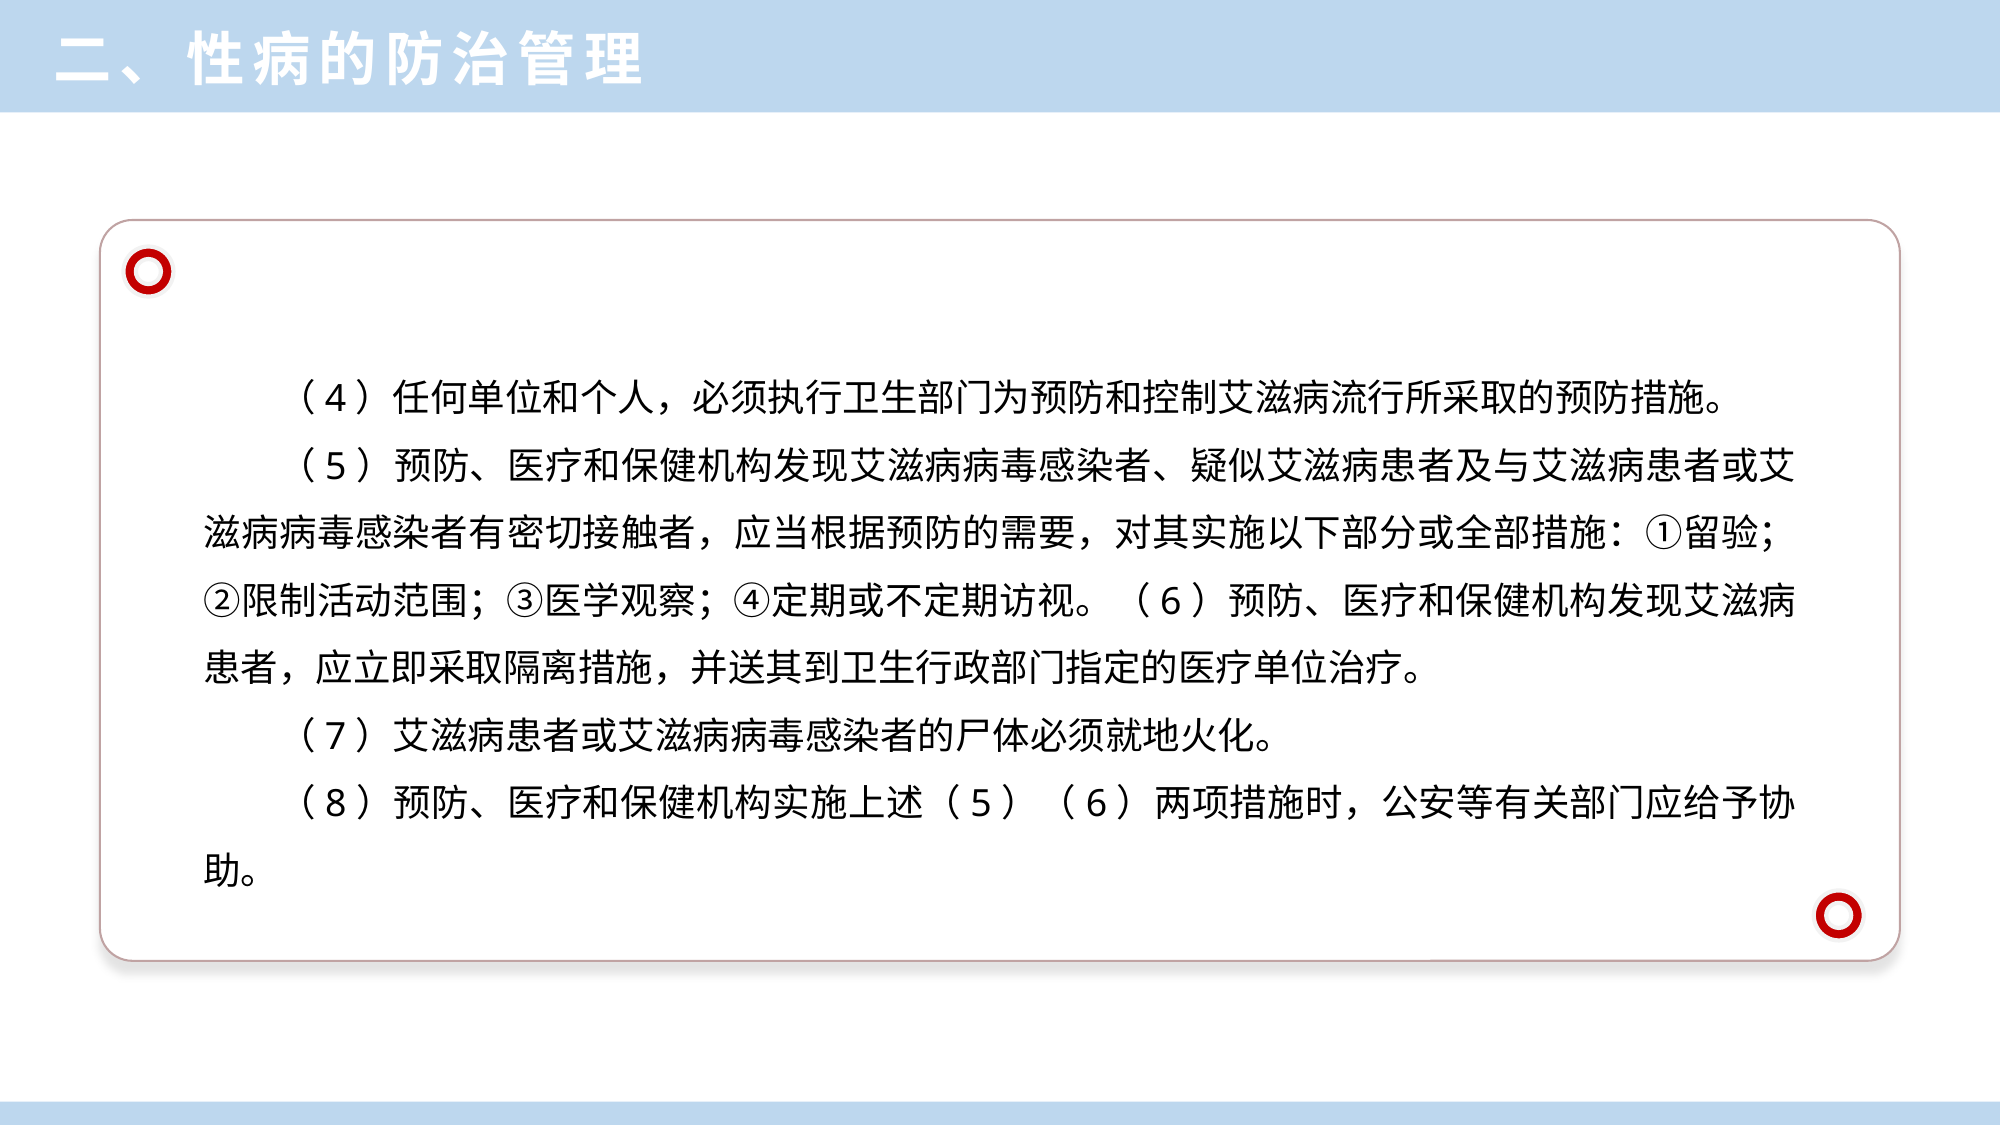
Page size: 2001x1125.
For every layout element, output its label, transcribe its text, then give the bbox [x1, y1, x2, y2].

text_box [99, 219, 1900, 961]
text_box 二、性病的防治管理 [41, 16, 655, 98]
